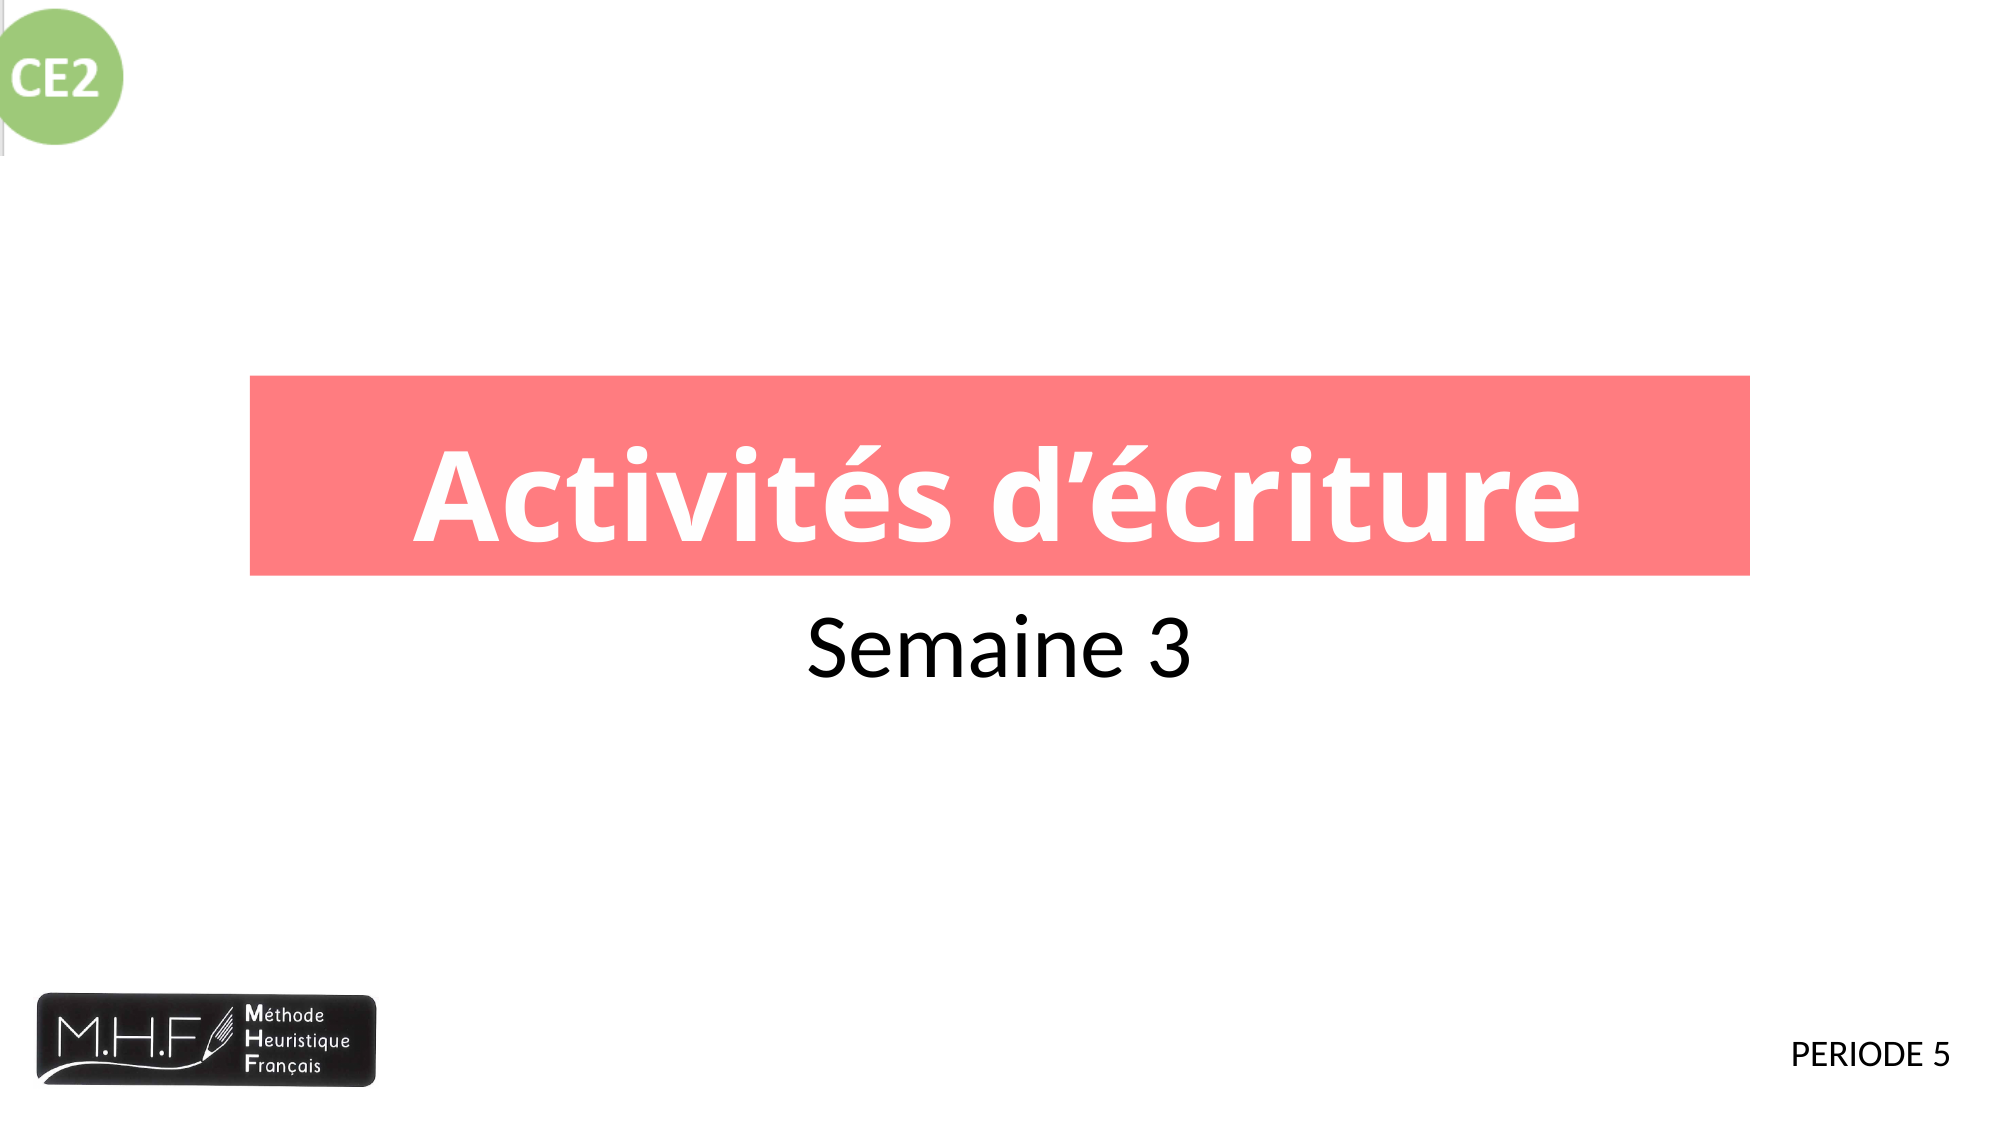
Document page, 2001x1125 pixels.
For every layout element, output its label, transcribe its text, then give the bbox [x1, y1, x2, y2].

picture [33, 990, 379, 1089]
title Activités d’écriture [249, 375, 1750, 576]
picture [0, 0, 132, 156]
subtitle Semaine 3 [249, 590, 1750, 863]
text_box PERIODE 5 [1362, 1021, 1967, 1082]
